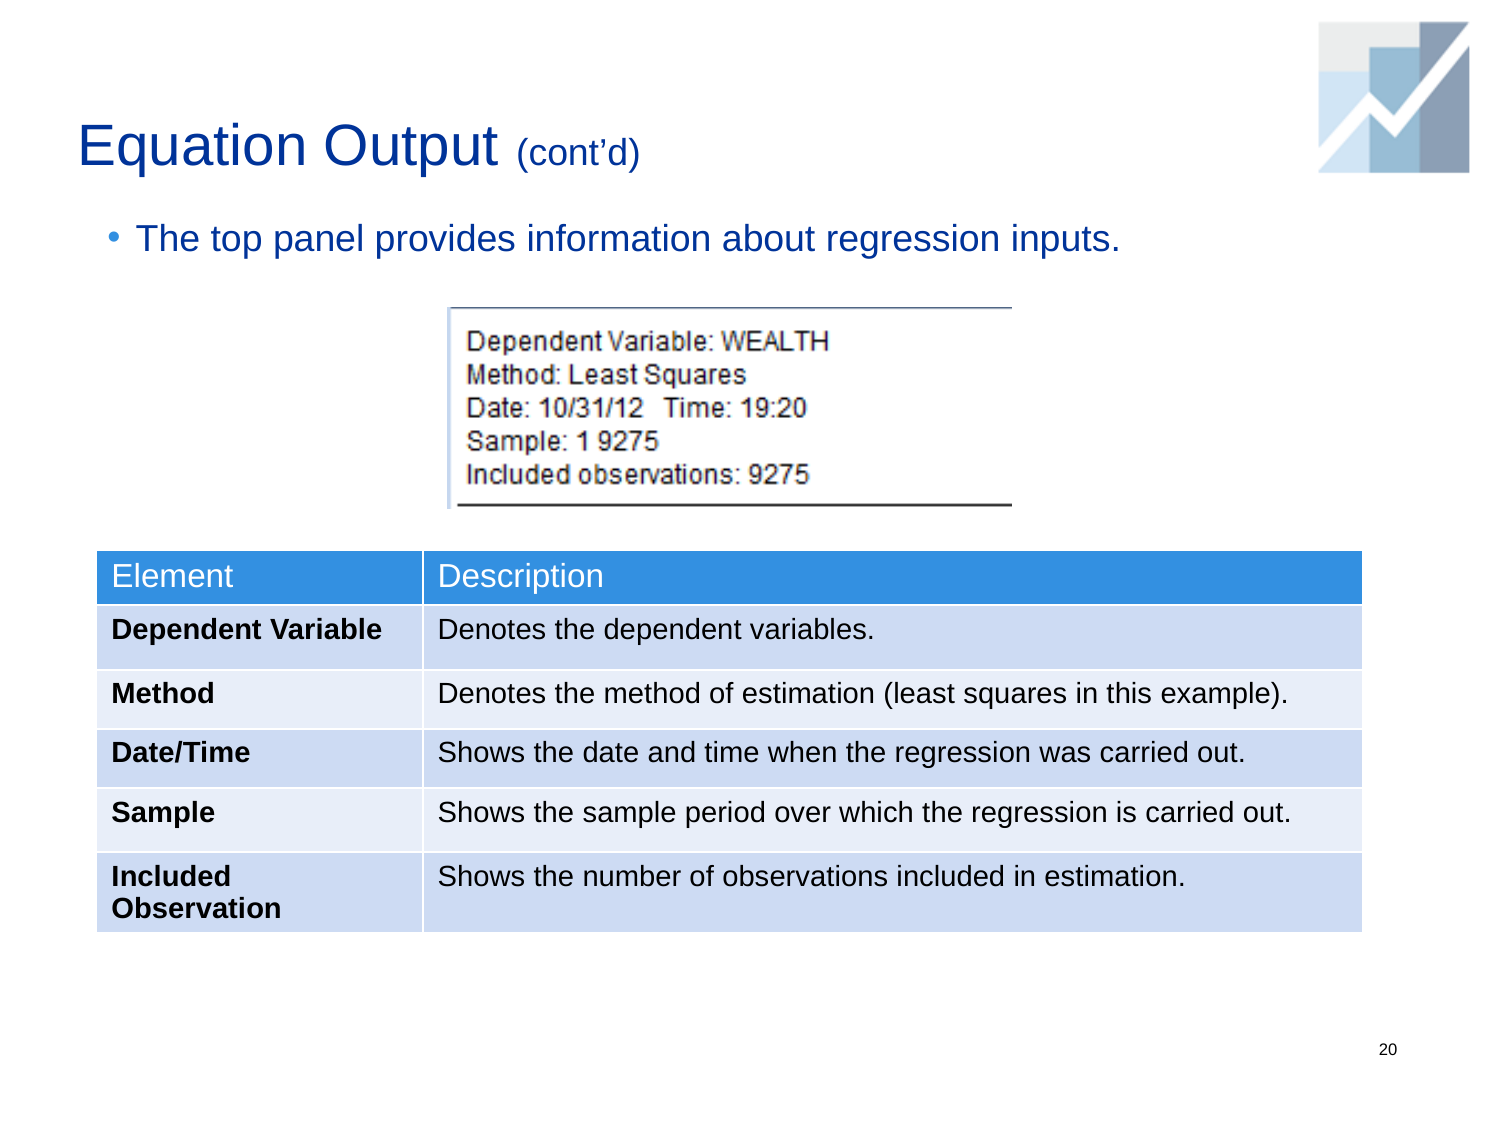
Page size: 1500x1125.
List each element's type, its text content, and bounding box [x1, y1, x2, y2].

table_cell Method [97, 671, 422, 728]
table_cell Sample [97, 789, 422, 851]
table_header Description [424, 551, 1362, 604]
table_cell Shows the sample period over which the regression is carried out. [424, 789, 1362, 851]
table_header Element [97, 551, 422, 604]
slide_number 20 [1262, 1015, 1413, 1067]
table_cell Date/Time [97, 730, 422, 787]
list The top panel provides information about regression inputs. [92, 206, 1398, 283]
picture [1300, 11, 1479, 181]
table_cell Shows the number of observations included in estimation. [424, 853, 1362, 932]
table_cell Denotes the dependent variables. [424, 606, 1362, 669]
table_cell Shows the date and time when the regression was carried out. [424, 730, 1362, 787]
table_cell Included Observation [97, 853, 422, 932]
title Equation Output (cont’d) [62, 0, 1297, 185]
picture [447, 307, 1012, 509]
table_cell Denotes the method of estimation (least squares in this example). [424, 671, 1362, 728]
table_cell Dependent Variable [97, 606, 422, 669]
